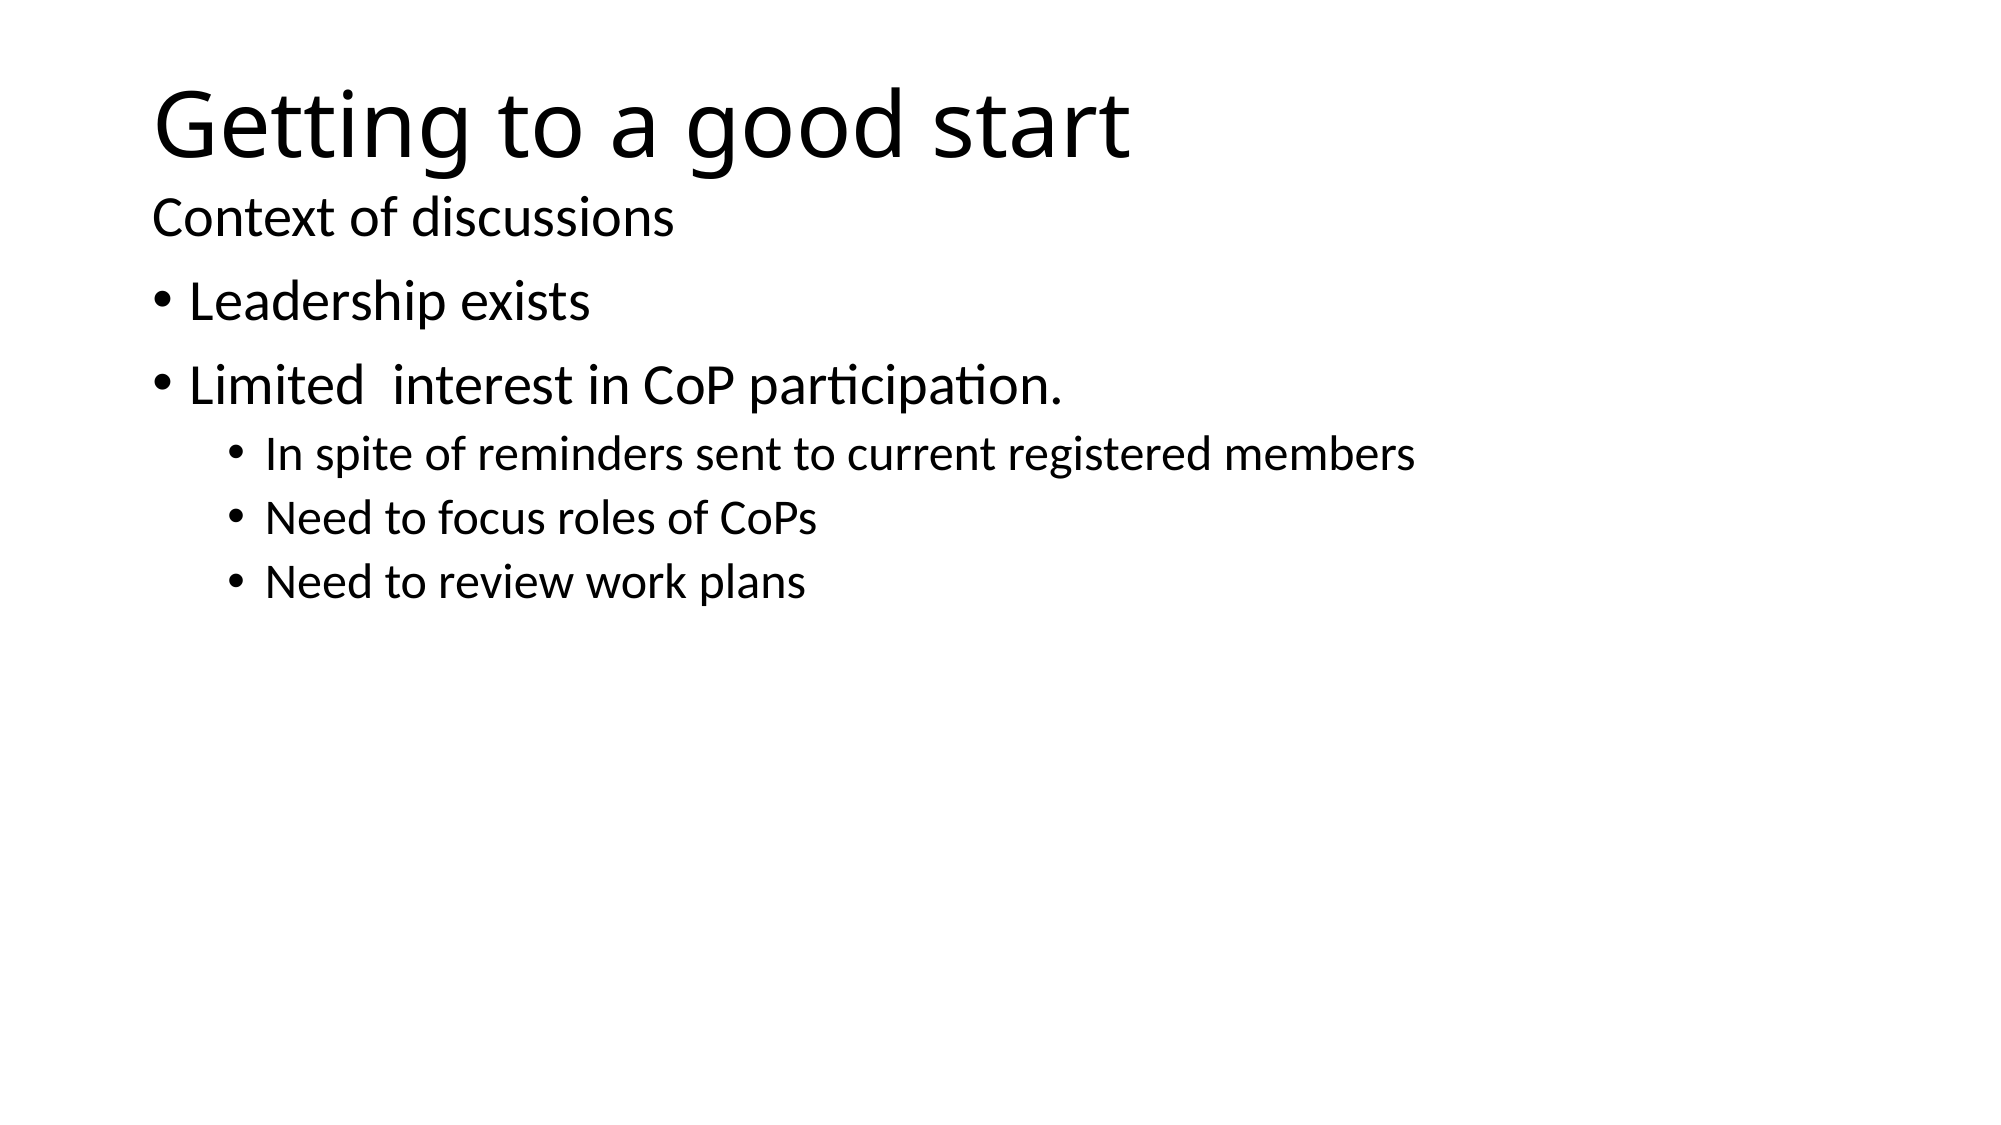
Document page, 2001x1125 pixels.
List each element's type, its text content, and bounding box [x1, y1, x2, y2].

list Context of discussions Leadership exists Limited interest in CoP participation. In spite of reminders sent to current registered members Need to focus roles of CoPs Need to review work plans [137, 178, 1863, 1061]
title Getting to a good start [137, 19, 1863, 178]
